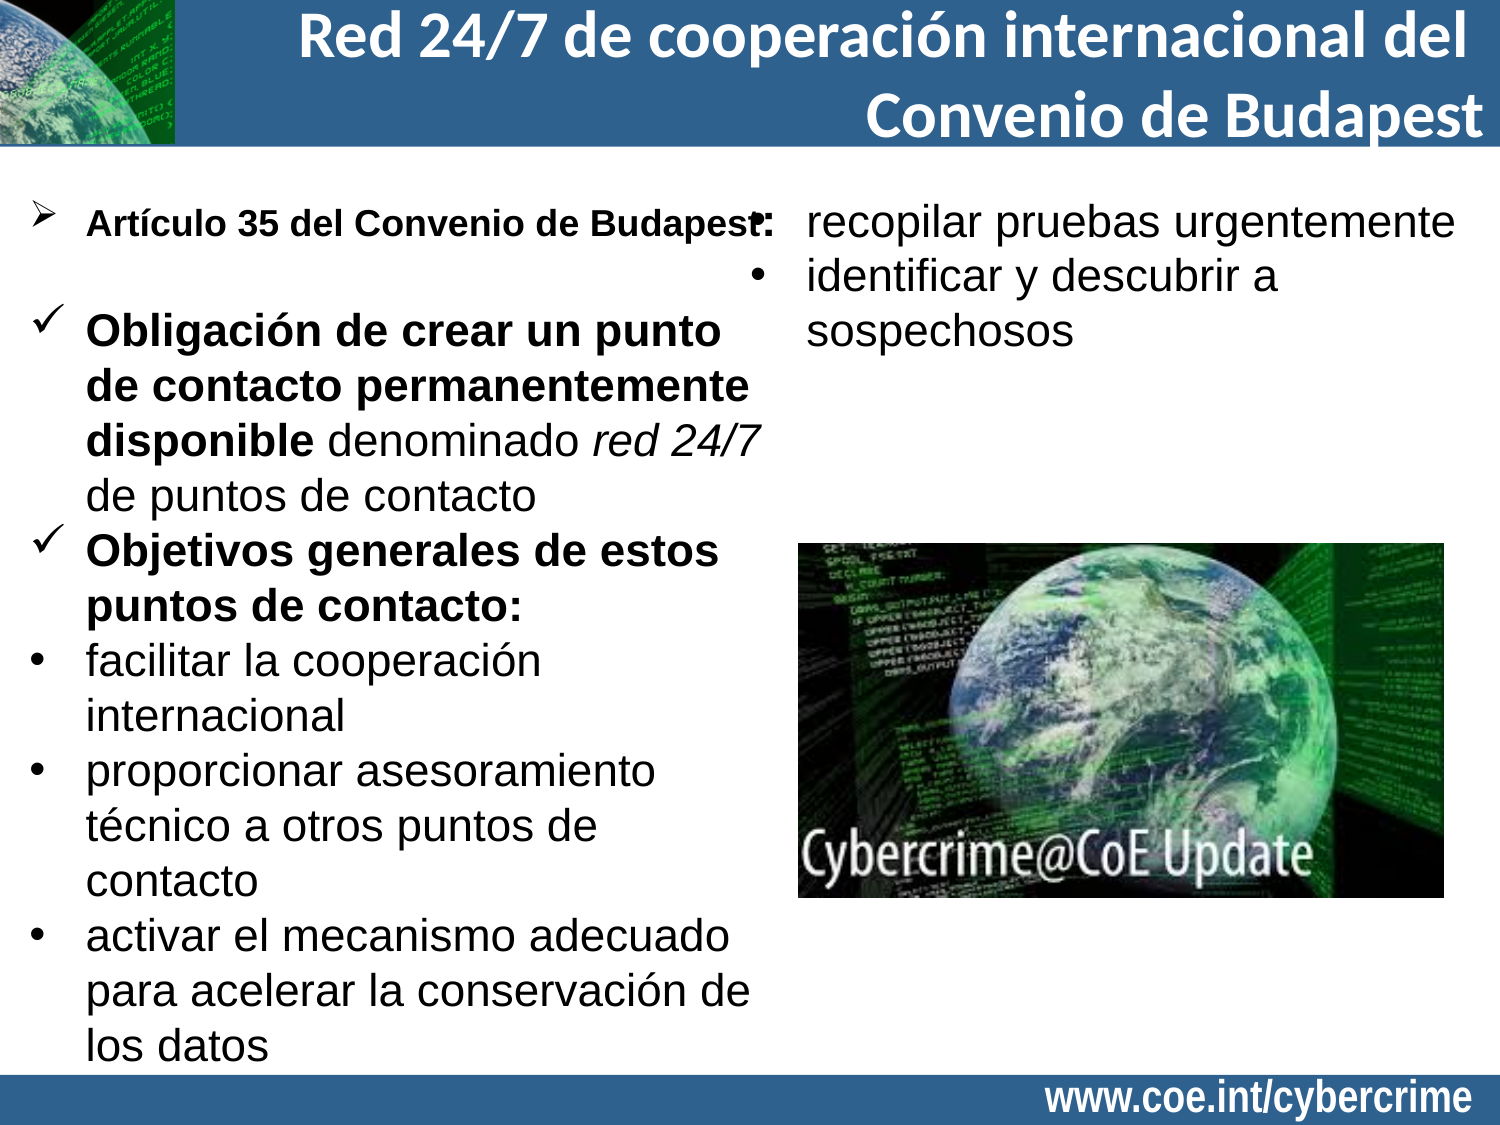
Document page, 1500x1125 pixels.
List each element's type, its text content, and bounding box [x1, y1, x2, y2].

picture [798, 542, 1444, 898]
text_box Red 24/7 de cooperación internacional del Convenio de Budapest [177, 0, 1500, 149]
text_box [0, 1073, 1030, 1125]
text_box Artículo 35 del Convenio de Budapest: Obligación de crear un punto de contacto permanentemente disponible denominado red 24/7 de puntos de contacto Objetivos generales de estos puntos de contacto: facilitar la cooperación internacional proporcionar asesoramiento técnico a otros puntos de contacto activar el mecanismo adecuado para acelerar la conservación de los datos [14, 183, 799, 1079]
text_box www.coe.int/cybercrime [1030, 1059, 1500, 1125]
picture [0, 0, 175, 144]
text_box recopilar pruebas urgentemente identificar y descubrir a sospechosos [735, 183, 1486, 364]
